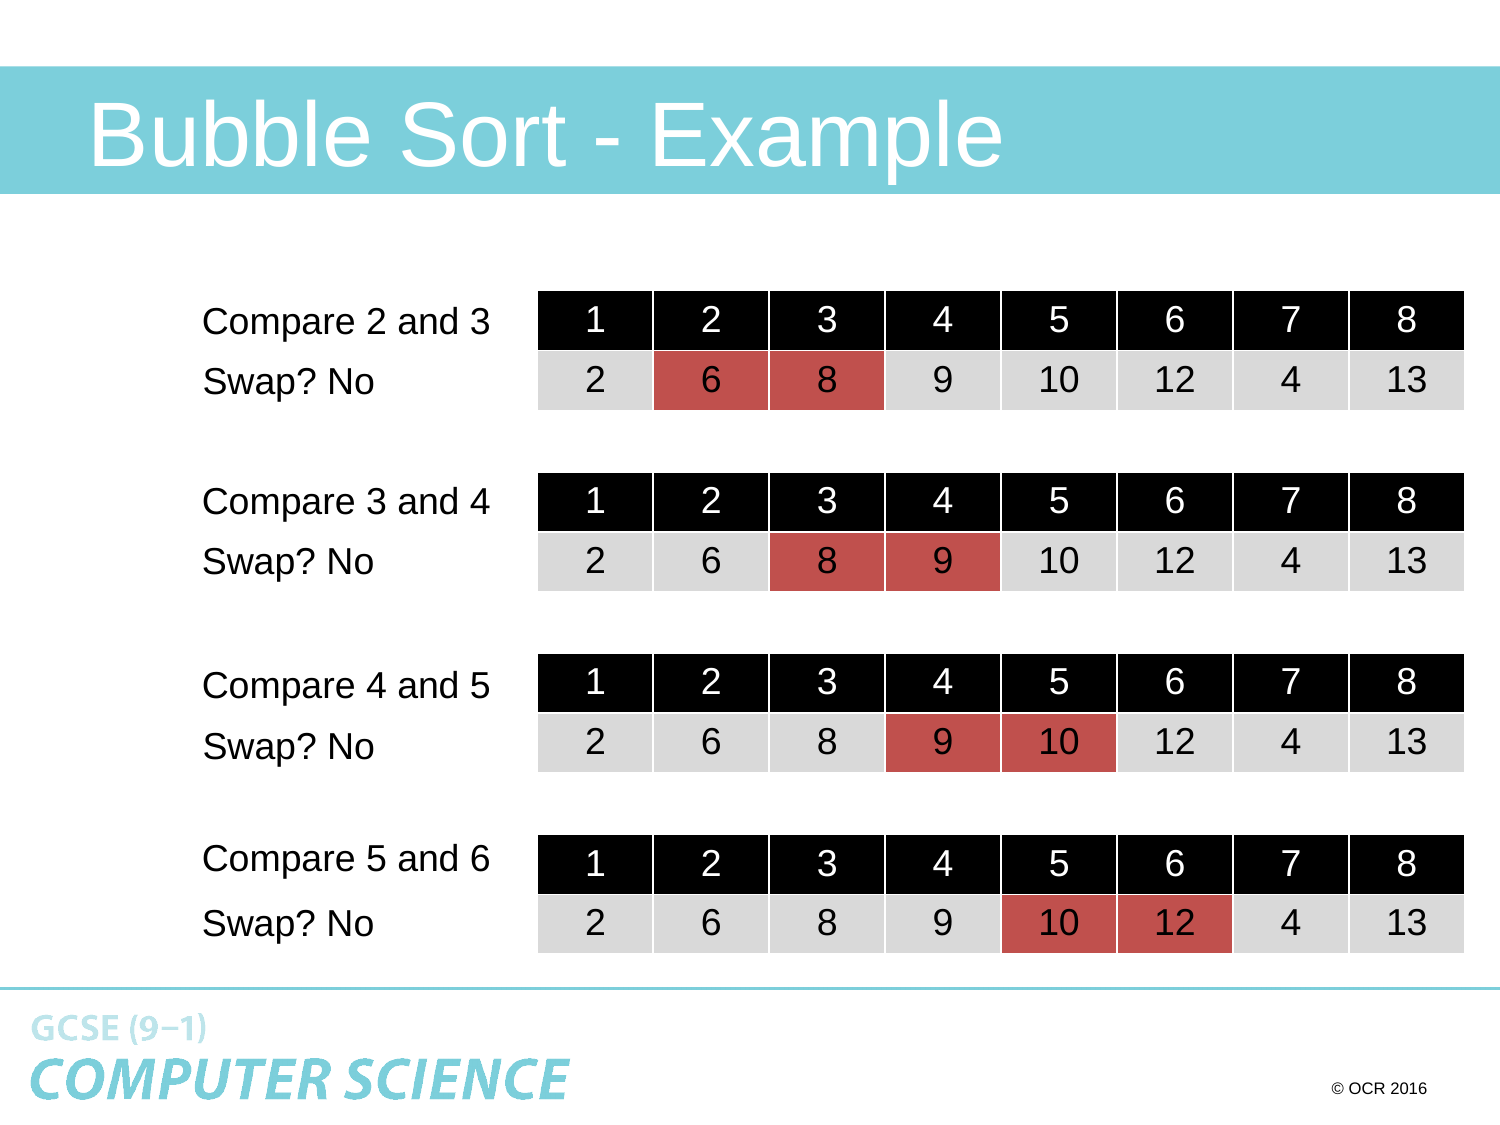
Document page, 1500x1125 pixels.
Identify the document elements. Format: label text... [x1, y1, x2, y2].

table_header 8 [1350, 473, 1464, 531]
table_cell 12 [1118, 351, 1232, 410]
table_header 4 [886, 848, 1000, 894]
table_header 2 [654, 291, 768, 350]
title Bubble Sort - Example [0, 66, 1500, 194]
table_header 1 [538, 848, 652, 894]
table_cell 13 [1350, 533, 1464, 591]
table_header 7 [1234, 291, 1348, 350]
text_box Swap? No [187, 714, 538, 775]
table_header 3 [770, 848, 884, 894]
table_header 4 [886, 291, 1000, 350]
table_header 3 [770, 291, 884, 350]
table_header 2 [654, 848, 768, 894]
table_header 8 [1350, 291, 1464, 350]
table_cell 8 [770, 895, 884, 953]
picture [0, 987, 1500, 1124]
table_header 7 [1234, 654, 1348, 712]
table_cell 12 [1146, 533, 1232, 591]
table_cell 4 [1234, 351, 1348, 410]
table_header 6 [1118, 291, 1232, 350]
table_header 7 [1234, 473, 1348, 531]
table_cell 13 [1350, 895, 1464, 953]
table_header 5 [1002, 848, 1116, 894]
table_cell 10 [1002, 895, 1116, 953]
table_cell 2 [538, 895, 652, 953]
table_header 5 [1002, 291, 1116, 350]
table_cell 4 [1234, 714, 1348, 772]
table_cell 13 [1350, 351, 1464, 410]
table_cell 6 [654, 895, 768, 953]
table_cell 9 [886, 351, 1000, 382]
text_box Compare 5 and 6 [187, 826, 538, 887]
table_cell 12 [1118, 895, 1232, 953]
text_box Swap? No [187, 349, 538, 410]
text_box Compare 2 and 3 [187, 289, 538, 349]
table_cell 9 [886, 895, 1000, 953]
text_box [395, 382, 1146, 848]
table_cell 10 [1002, 351, 1116, 382]
text_box Swap? No [187, 891, 538, 952]
table_header 6 [1118, 835, 1232, 894]
text_box Compare 3 and 4 [187, 469, 538, 529]
table_cell 12 [1146, 714, 1232, 772]
table_cell 6 [654, 351, 768, 382]
table_cell 4 [1234, 533, 1348, 591]
text_box Swap? No [187, 529, 538, 590]
table_header 6 [1146, 654, 1232, 712]
table_cell 13 [1350, 714, 1464, 772]
table_header 6 [1146, 473, 1232, 531]
table_cell 2 [538, 351, 652, 382]
table_cell 4 [1234, 895, 1348, 953]
table_header 8 [1350, 654, 1464, 712]
table_header 8 [1350, 835, 1464, 894]
text_box Compare 4 and 5 [187, 653, 538, 714]
table_header 7 [1234, 835, 1348, 894]
table_cell 8 [770, 351, 884, 382]
table_header 1 [538, 291, 652, 350]
